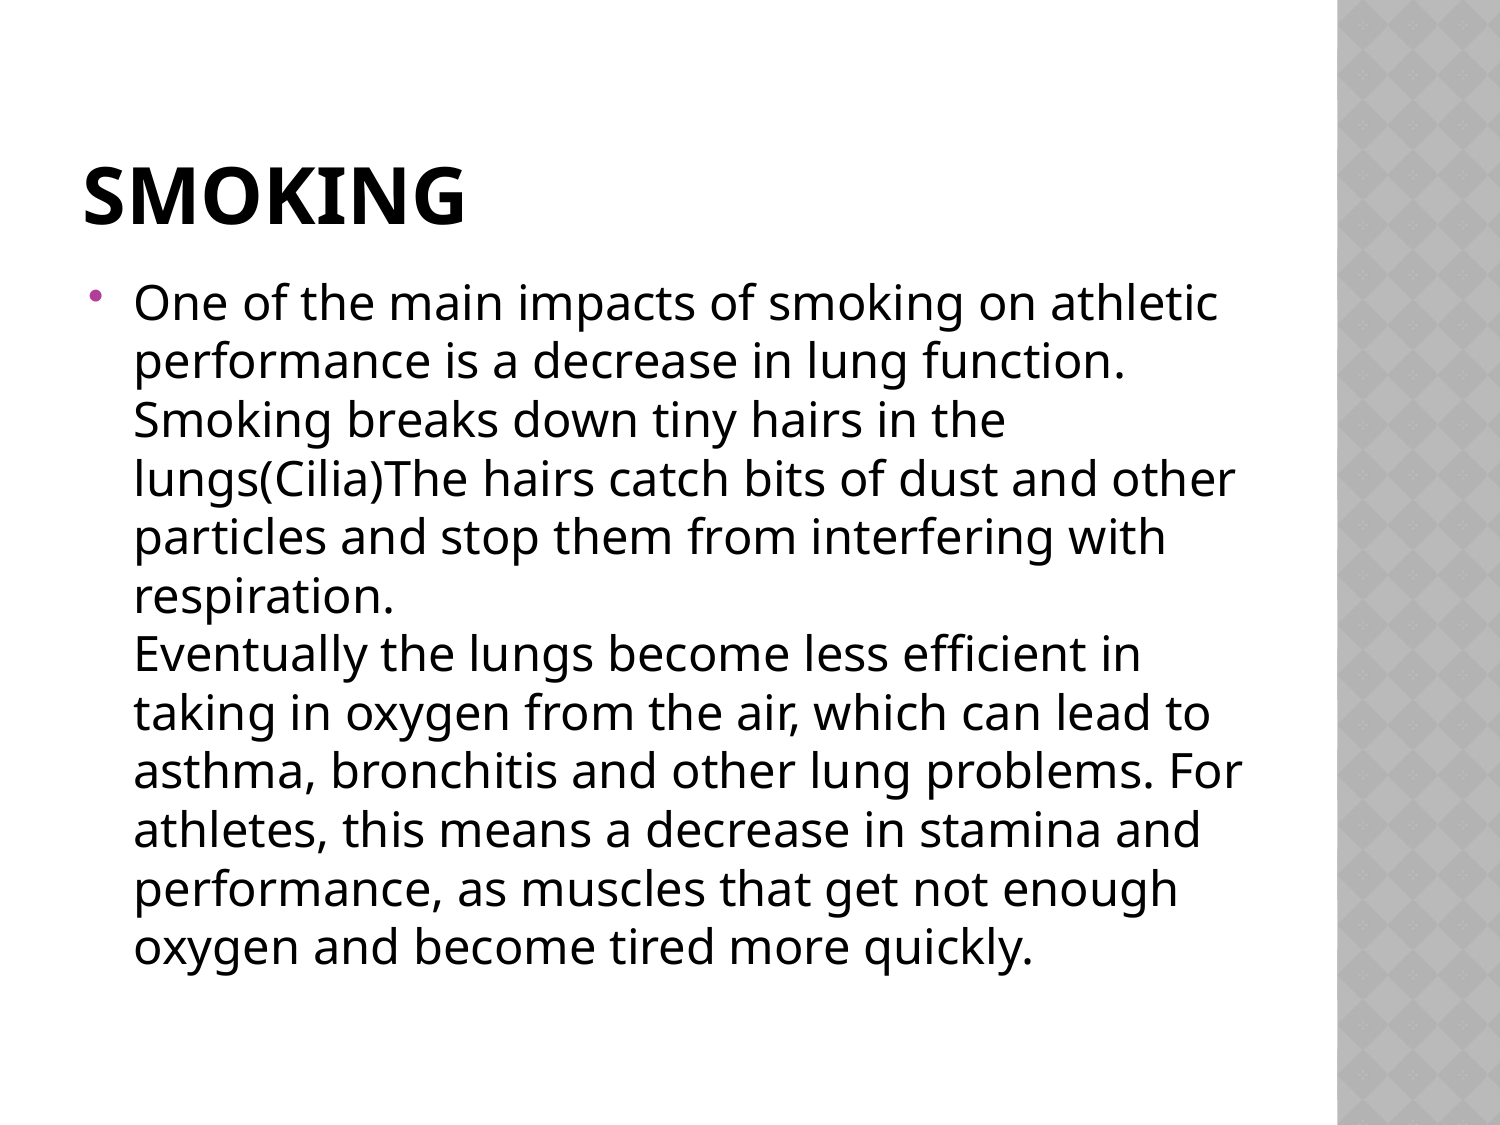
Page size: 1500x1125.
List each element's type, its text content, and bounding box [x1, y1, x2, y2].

title Smoking [75, 52, 1263, 240]
list One of the main impacts of smoking on athletic performance is a decrease in lung function. Smoking breaks down tiny hairs in the lungs(Cilia)The hairs catch bits of dust and other particles and stop them from interfering with respiration. Eventually the lungs become less efficient in taking in oxygen from the air, which can lead to asthma, bronchitis and other lung problems. For athletes, this means a decrease in stamina and performance, as muscles that get not enough oxygen and become tired more quickly. [75, 264, 1263, 1059]
